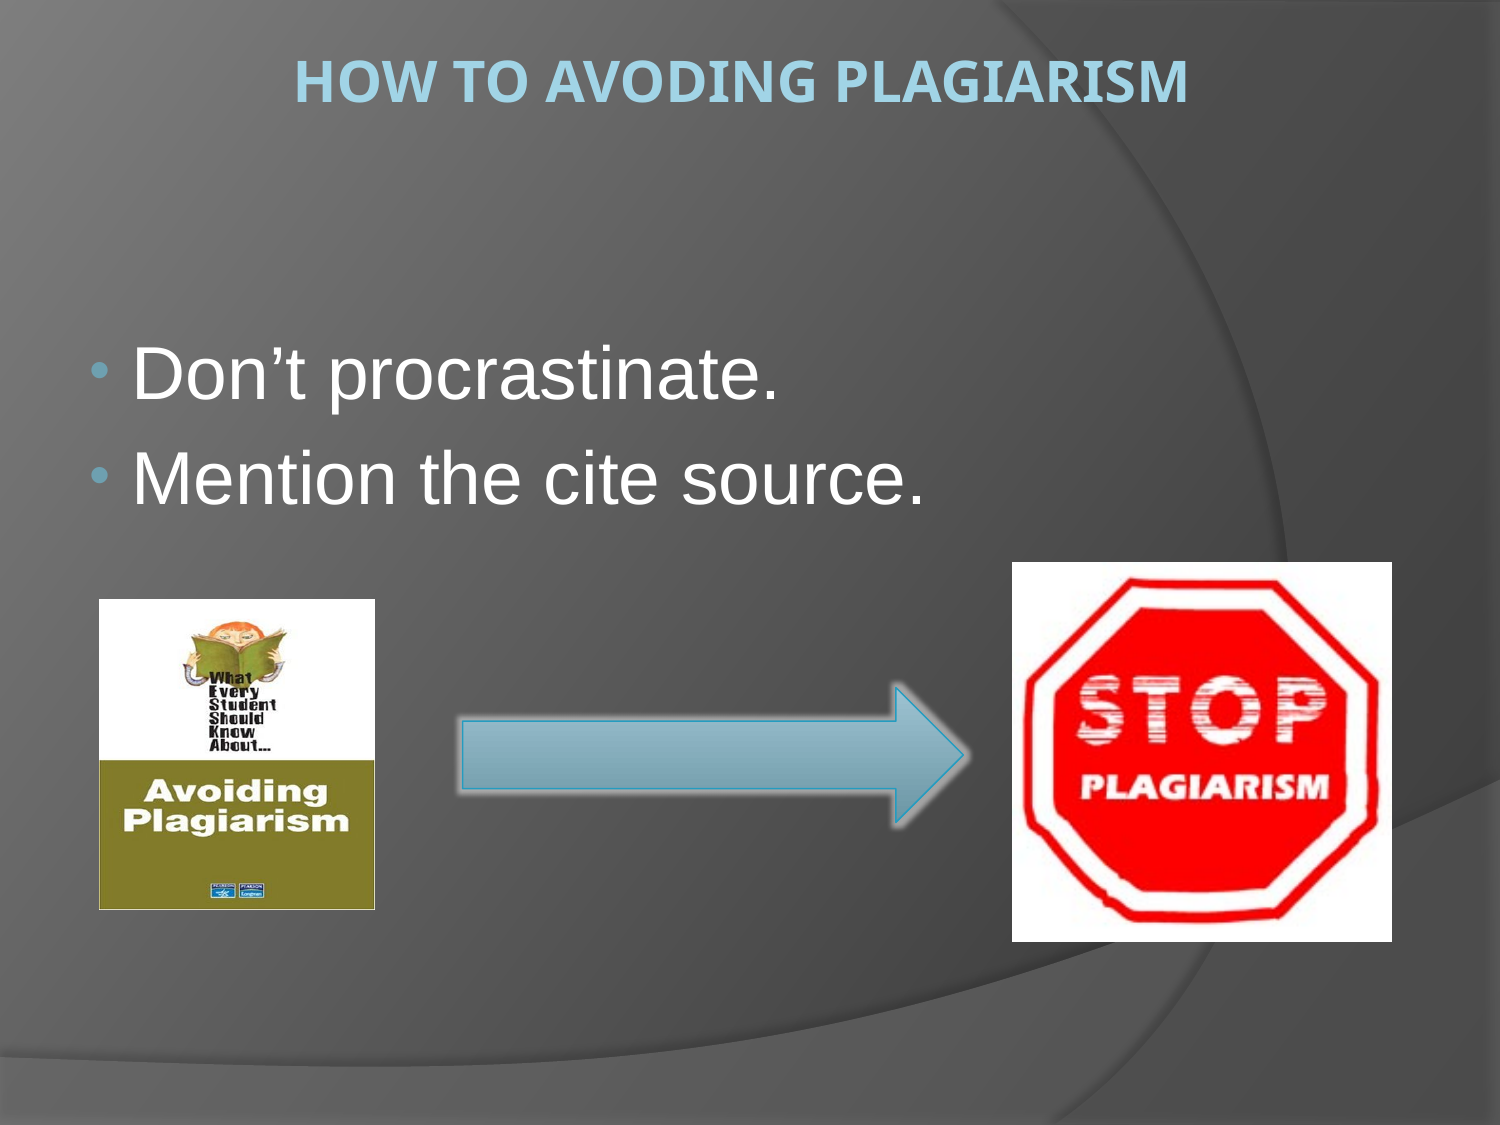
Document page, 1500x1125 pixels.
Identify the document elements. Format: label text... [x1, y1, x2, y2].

subtitle Don’t procrastinate. Mention the cite source. [75, 324, 1400, 1125]
picture [1012, 562, 1392, 942]
text_box [461, 686, 964, 824]
title How to avoding plagiarism [275, 37, 1209, 178]
picture [99, 599, 376, 910]
